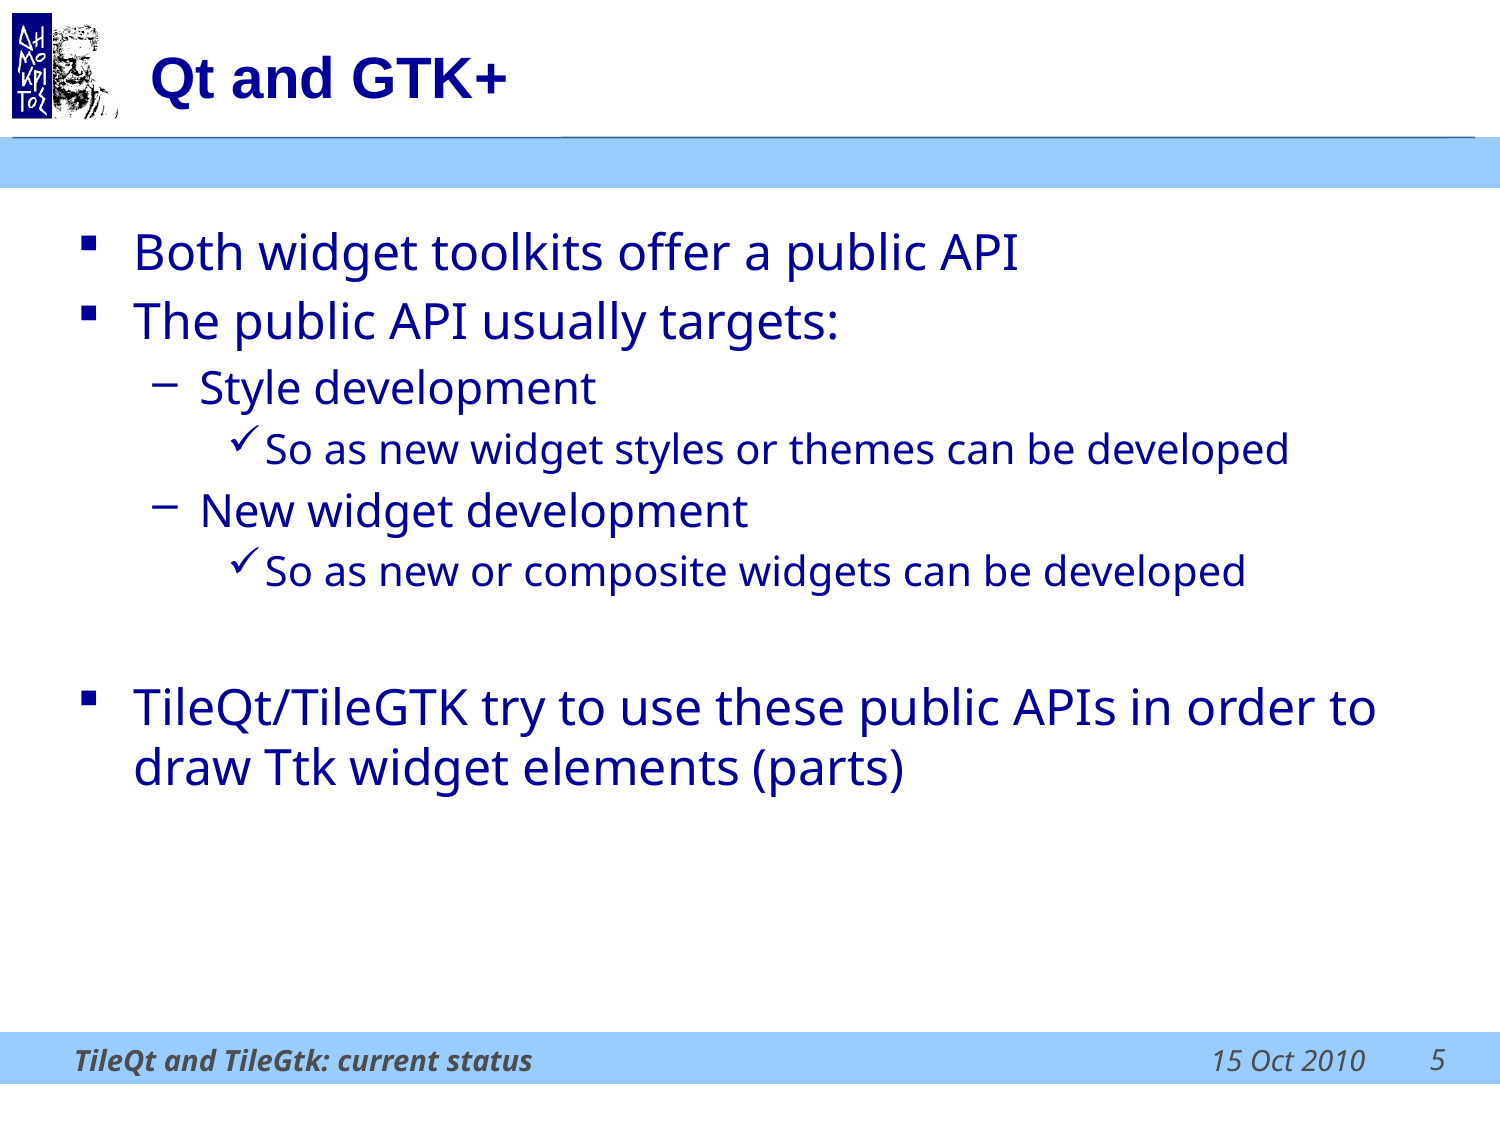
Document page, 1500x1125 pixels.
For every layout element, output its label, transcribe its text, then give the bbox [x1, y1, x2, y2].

slide_number 5 [1399, 1033, 1476, 1084]
title Qt and GTK+ [135, 12, 1476, 138]
footer TileQt and TileGtk: current status [58, 1034, 1190, 1086]
list Both widget toolkits offer a public API The public API usually targets: Style development So as new widget styles or themes can be developed New widget development So as new or composite widgets can be developed TileQt/TileGTK try to use these public APIs in order to draw Ttk widget elements (parts) [62, 212, 1438, 1001]
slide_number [1190, 1034, 1381, 1086]
picture [11, 13, 118, 120]
